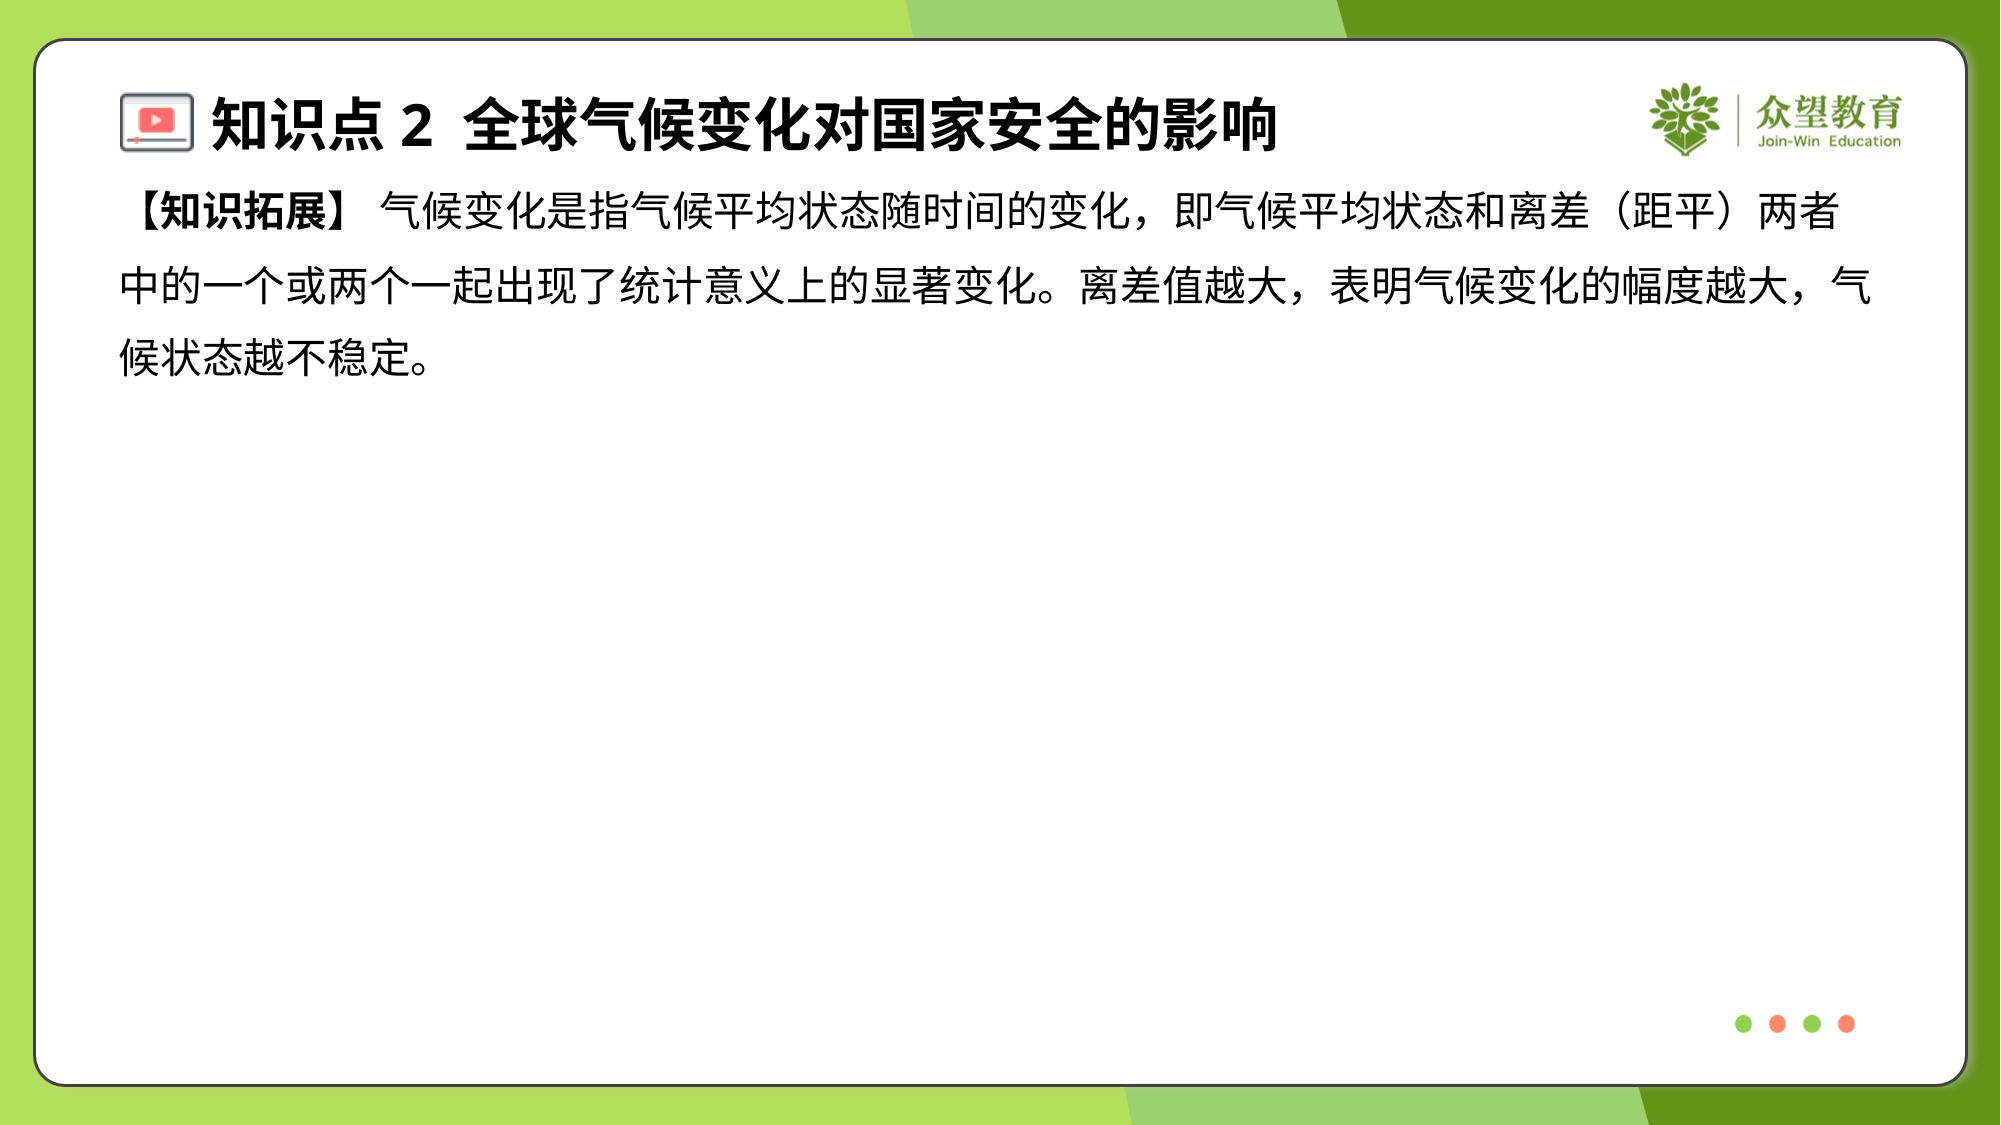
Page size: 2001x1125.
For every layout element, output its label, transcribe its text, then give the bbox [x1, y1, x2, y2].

picture [0, 0, 2000, 1125]
text_box 【知识拓展】 气候变化是指气候平均状态随时间的变化，即气候平均状态和离差（距平）两者 中的一个或两个一起出现了统计意义上的显著变化。离差值越大，表明气候变化的幅度越大，气 候状态越不稳定。 [118, 159, 1883, 375]
